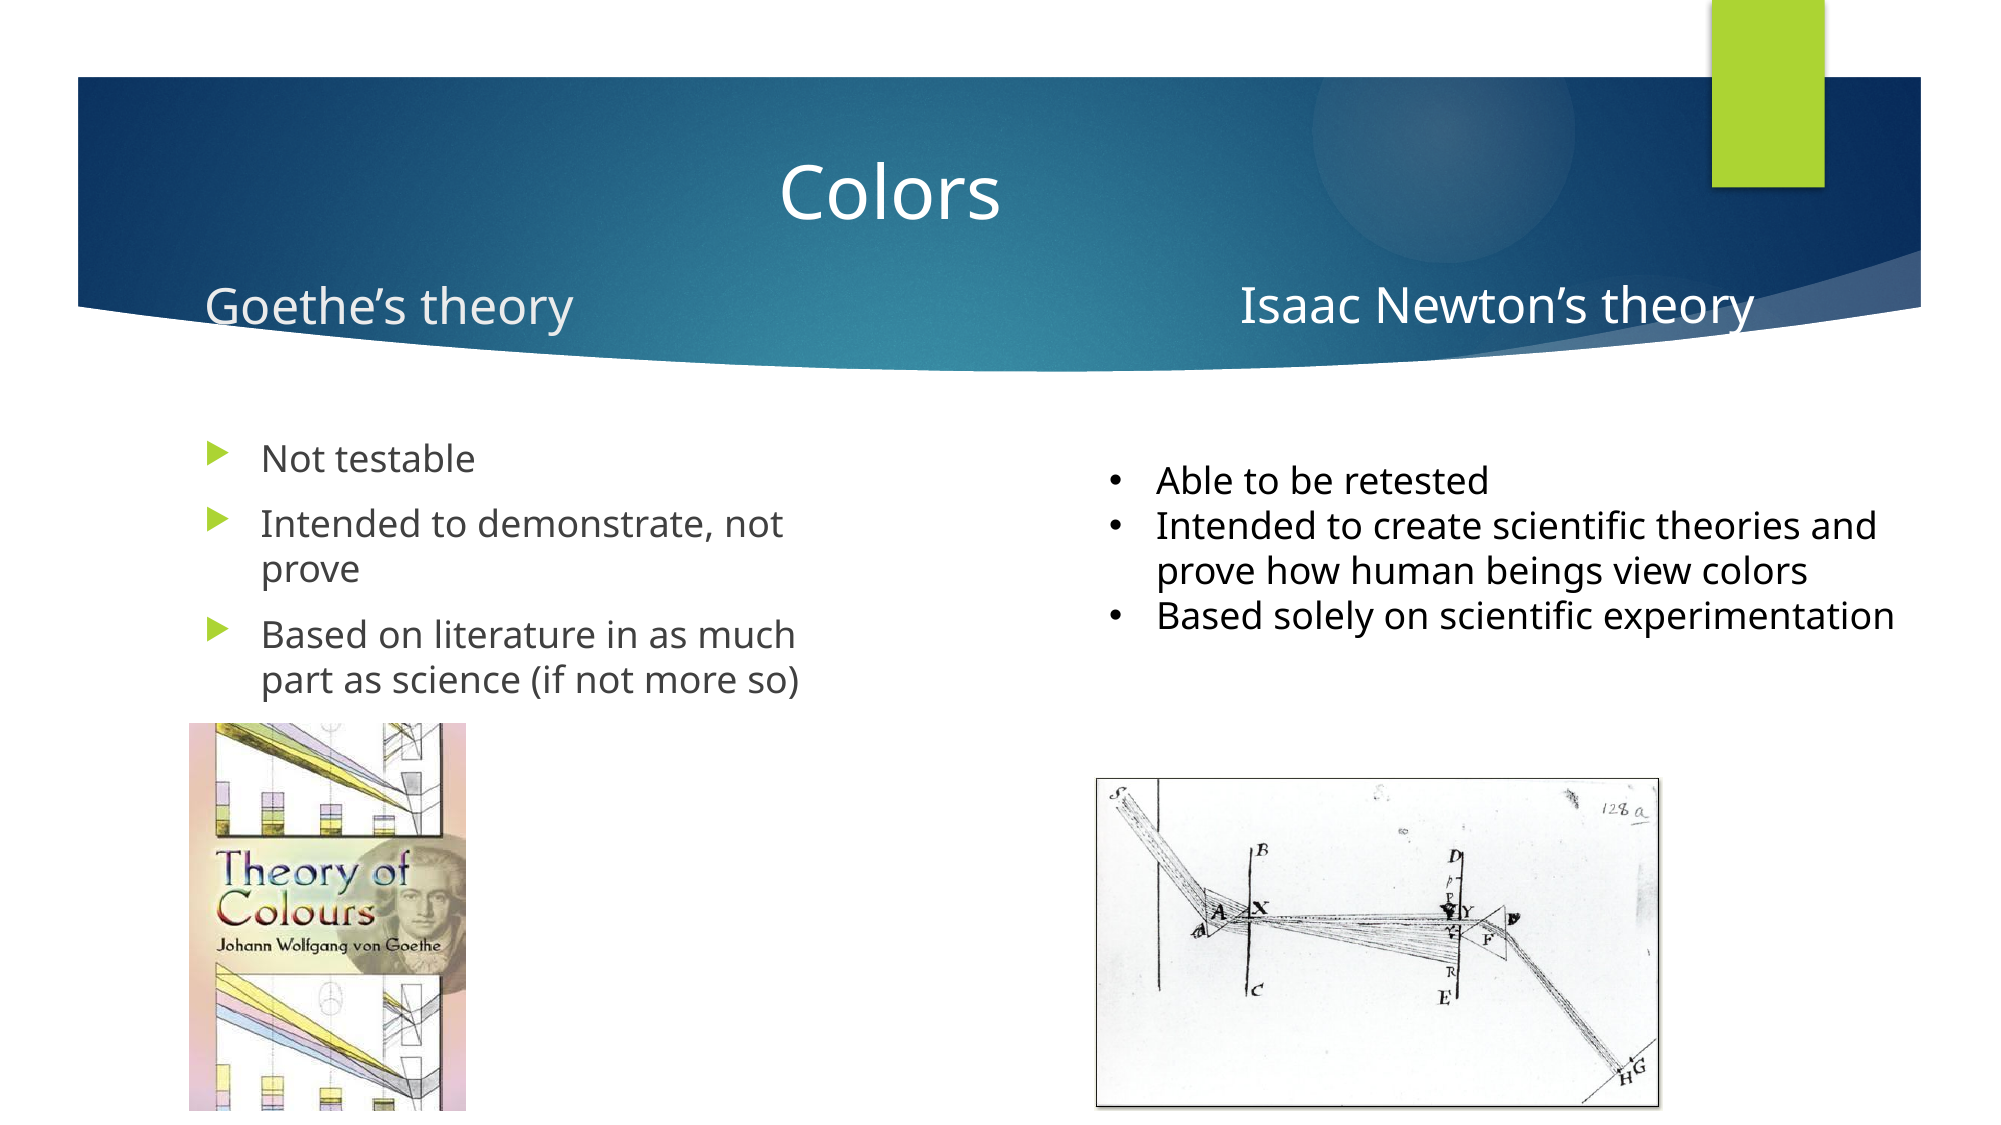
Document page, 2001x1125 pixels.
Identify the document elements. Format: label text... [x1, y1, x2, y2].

text_box Able to be retested Intended to create scientific theories and prove how human beings view colors Based solely on scientific experimentation [1094, 449, 1934, 960]
list Not testable Intended to demonstrate, not prove Based on literature in as much part as science (if not more so) [189, 427, 888, 1095]
text_box Isaac Newton’s theory [1225, 266, 1803, 342]
picture [1094, 777, 1663, 1111]
picture [189, 723, 466, 1111]
text_box Colors [763, 136, 1688, 242]
title Goethe’s theory [189, 213, 778, 396]
